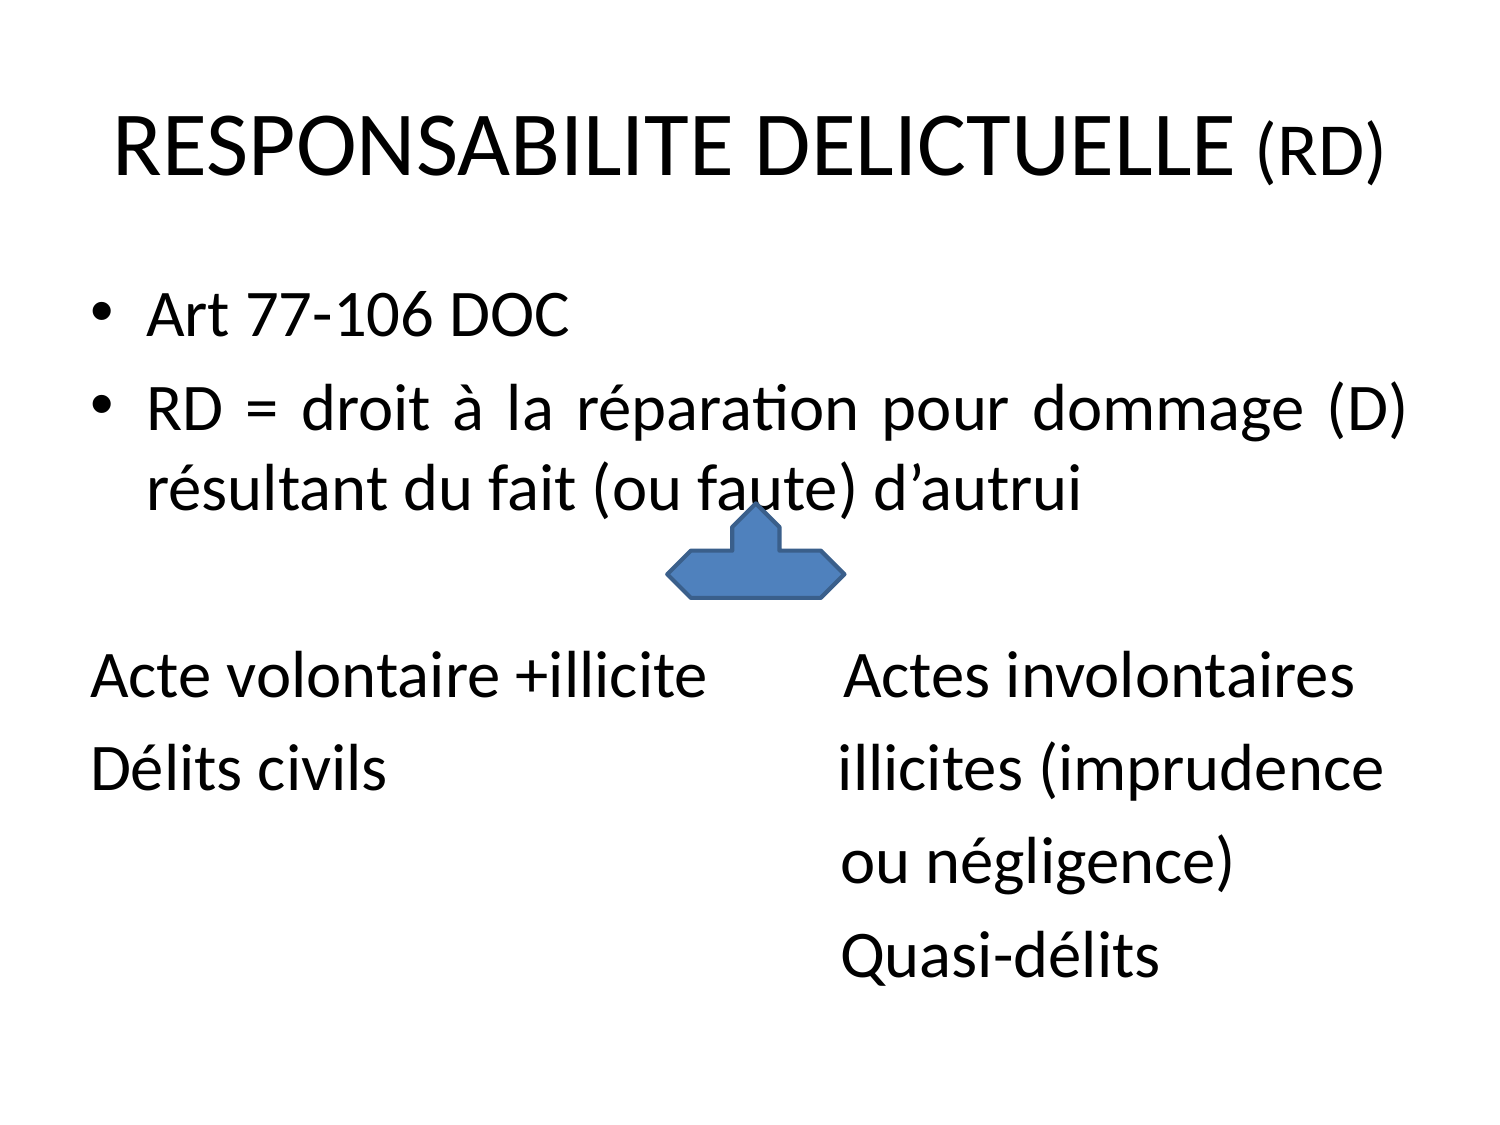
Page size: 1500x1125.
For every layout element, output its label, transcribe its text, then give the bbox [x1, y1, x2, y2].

title RESPONSABILITE DELICTUELLE (RD) [75, 45, 1425, 233]
list Art 77-106 DOC RD = droit à la réparation pour dommage (D) résultant du fait (ou faute) d’autrui Acte volontaire +illicite Actes involontaires Délits civils illicites (imprudence ou négligence) Quasi-délits [75, 262, 1425, 1005]
text_box [665, 501, 847, 600]
